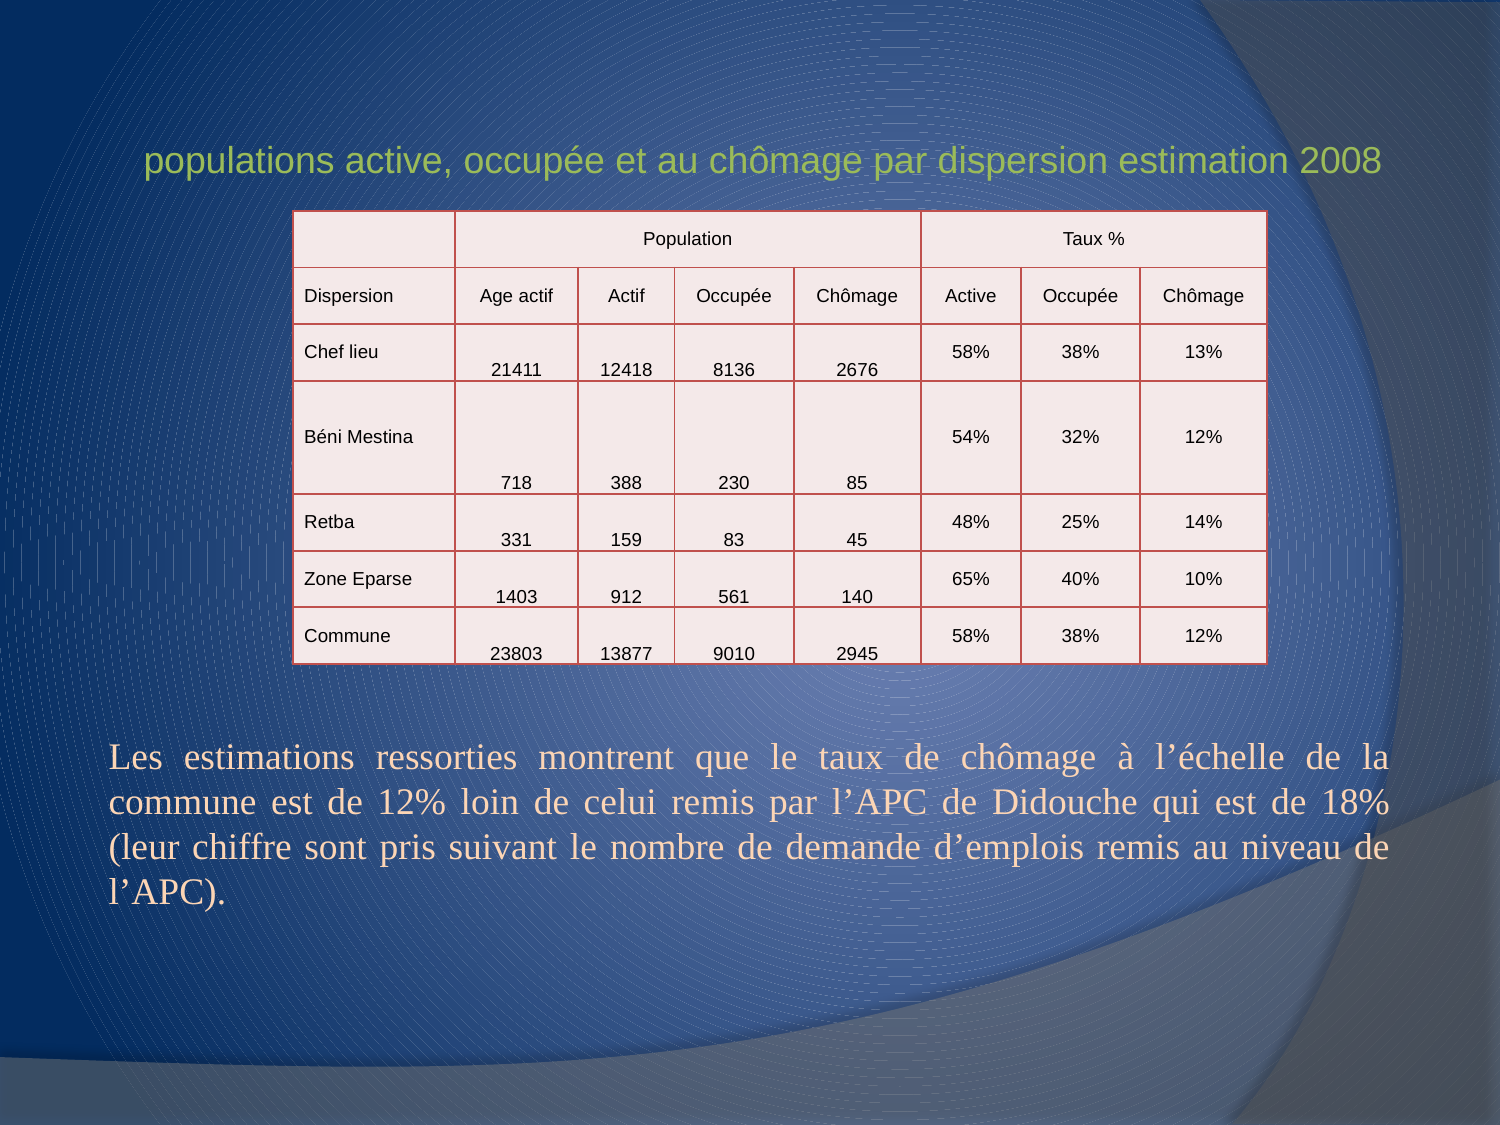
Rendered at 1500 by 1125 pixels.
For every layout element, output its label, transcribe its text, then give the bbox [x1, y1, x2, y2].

table_cell 12% [1141, 382, 1266, 493]
table_cell 12% [1141, 608, 1266, 663]
table_cell Age actif [456, 268, 577, 323]
table_cell Active [922, 268, 1020, 323]
table_cell 388 [579, 382, 674, 493]
table_cell Béni Mestina [294, 382, 454, 493]
table_cell Commune [294, 608, 454, 663]
table_header [294, 212, 454, 267]
table_cell 40% [1022, 552, 1139, 606]
table_cell 2945 [795, 608, 920, 663]
table_cell 25% [1022, 495, 1139, 550]
table_cell 9010 [675, 608, 793, 663]
text_box Les estimations ressorties montrent que le taux de chômage à l’échelle de la commune est de 12% loin de celui remis par l’APC de Didouche qui est de 18% (leur chiffre sont pris suivant le nombre de demande d’emplois remis au niveau de l’APC). [93, 724, 1407, 950]
table_cell Dispersion [294, 268, 454, 323]
table_cell Chef lieu [294, 325, 454, 380]
table_cell 140 [795, 552, 920, 606]
table_cell 38% [1022, 325, 1139, 380]
table_cell 561 [675, 552, 793, 606]
table_cell 718 [456, 382, 577, 493]
table_cell 85 [795, 382, 920, 493]
table_cell 58% [922, 325, 1020, 380]
table_cell Occupée [675, 268, 793, 323]
table_cell 912 [579, 552, 674, 606]
table_cell 83 [675, 495, 793, 550]
table_cell 48% [922, 495, 1020, 550]
table_cell 230 [675, 382, 793, 493]
table_cell Chômage [1141, 268, 1266, 323]
table_cell 32% [1022, 382, 1139, 493]
table_cell Occupée [1022, 268, 1139, 323]
table_cell 1403 [456, 552, 577, 606]
table_cell 58% [922, 608, 1020, 663]
table_cell Chômage [795, 268, 920, 323]
table_cell 331 [456, 495, 577, 550]
table_cell 13% [1141, 325, 1266, 380]
table_header Population [456, 212, 920, 267]
table_cell Actif [579, 268, 674, 323]
table_cell 10% [1141, 552, 1266, 606]
table_cell 14% [1141, 495, 1266, 550]
table_cell 8136 [675, 325, 793, 380]
text_box populations active, occupée et au chômage par dispersion estimation 2008 [128, 128, 1418, 189]
table_cell 13877 [579, 608, 674, 663]
table_cell 65% [922, 552, 1020, 606]
table_cell 23803 [456, 608, 577, 663]
table_cell 45 [795, 495, 920, 550]
table_cell 38% [1022, 608, 1139, 663]
table_cell Retba [294, 495, 454, 550]
table_cell 21411 [456, 325, 577, 380]
table_header Taux % [922, 212, 1266, 267]
table_cell 12418 [579, 325, 674, 380]
table_cell Zone Eparse [294, 552, 454, 606]
table_cell 2676 [795, 325, 920, 380]
table_cell 159 [579, 495, 674, 550]
table_cell 54% [922, 382, 1020, 493]
